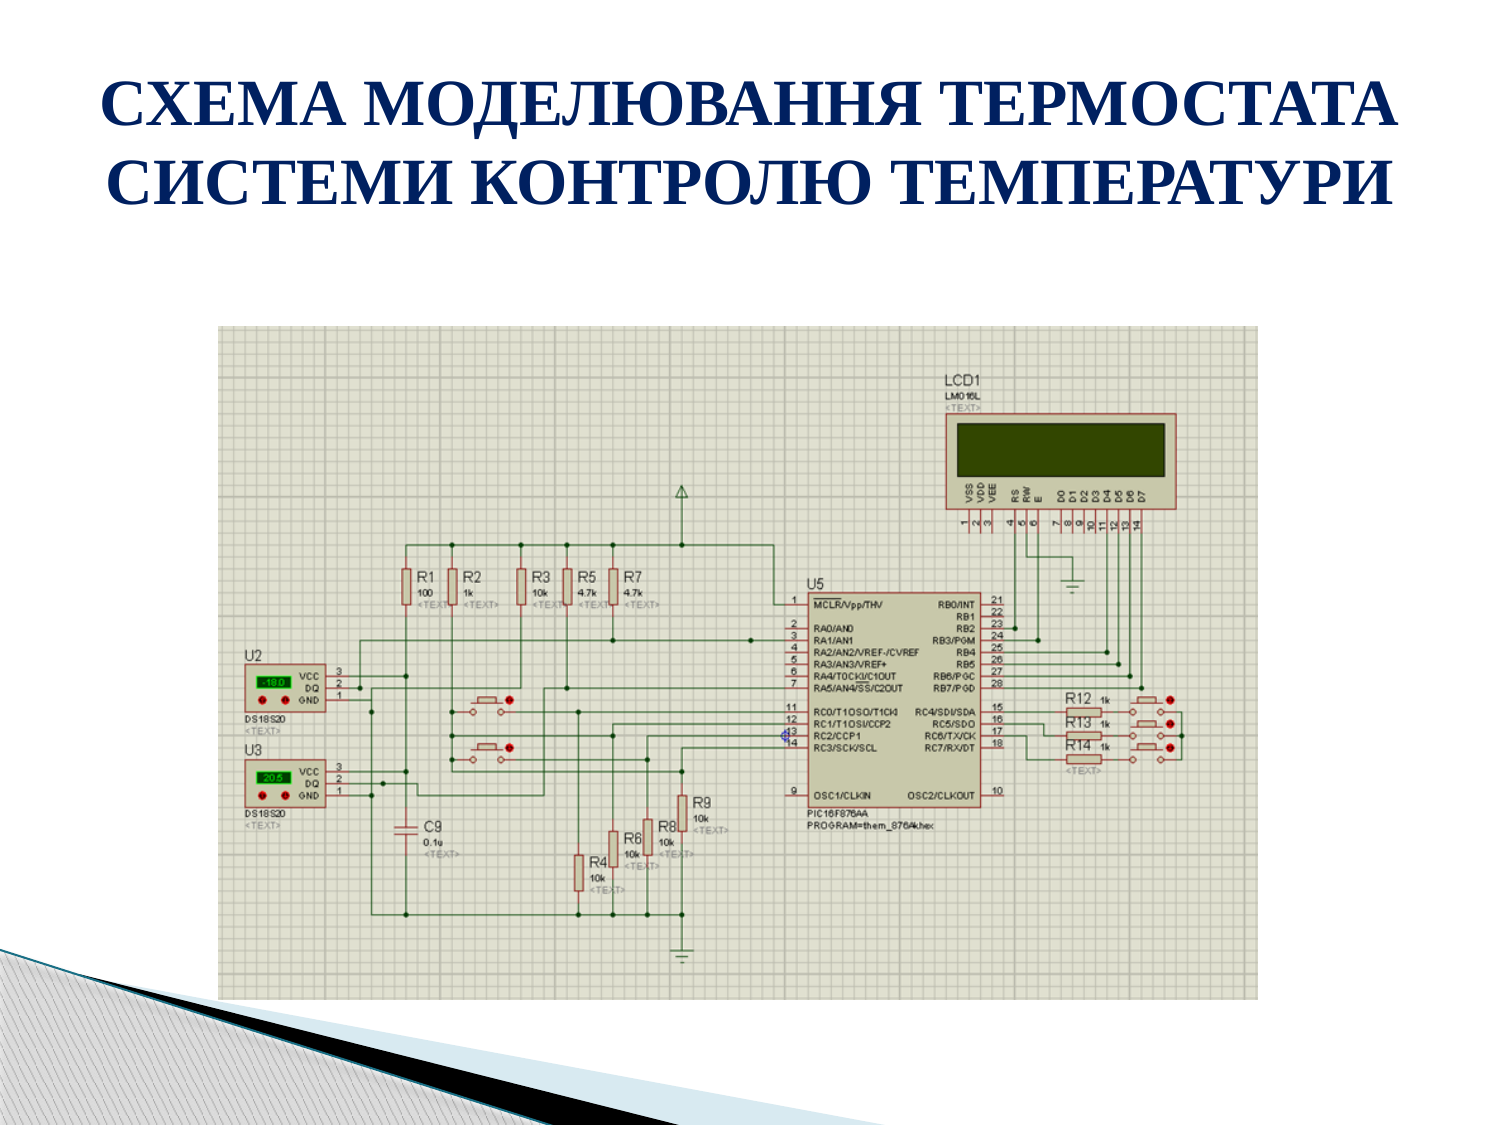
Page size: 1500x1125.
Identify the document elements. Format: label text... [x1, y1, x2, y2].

title Схема моделювання термостата системи контролю температури [75, 45, 1425, 233]
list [218, 326, 1259, 1000]
